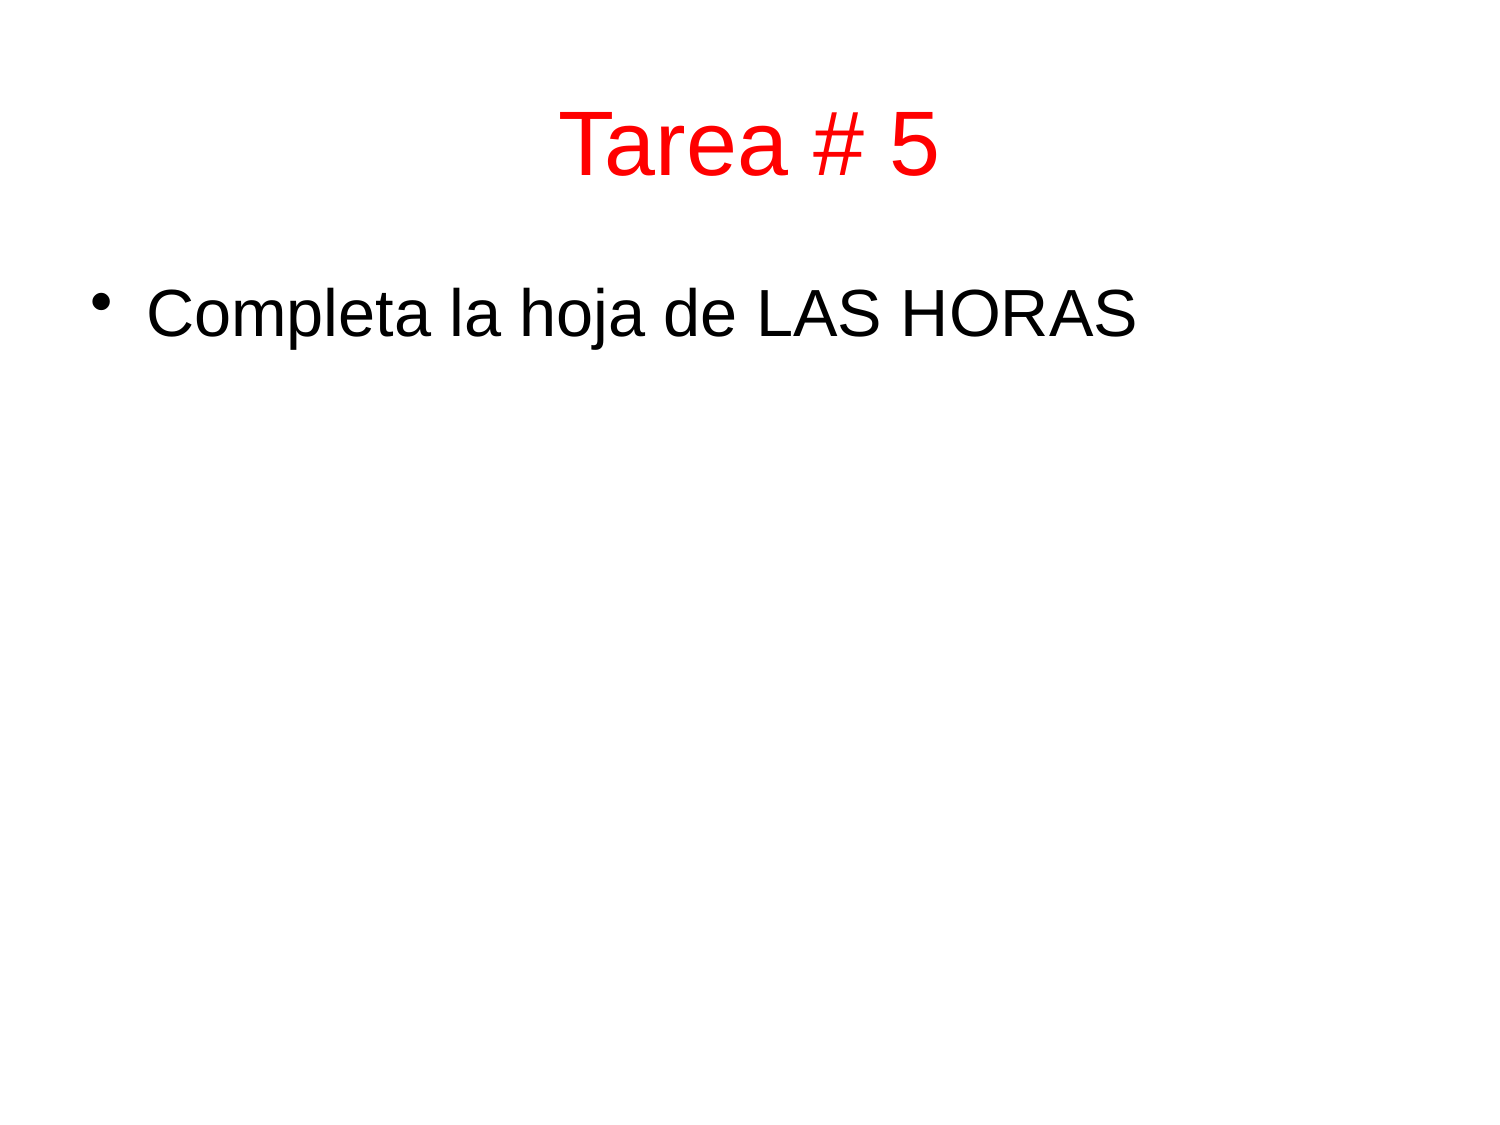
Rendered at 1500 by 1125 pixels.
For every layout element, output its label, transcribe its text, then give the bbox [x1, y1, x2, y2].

title Tarea # 5 [75, 45, 1425, 233]
list Completa la hoja de LAS HORAS [75, 262, 1425, 1005]
